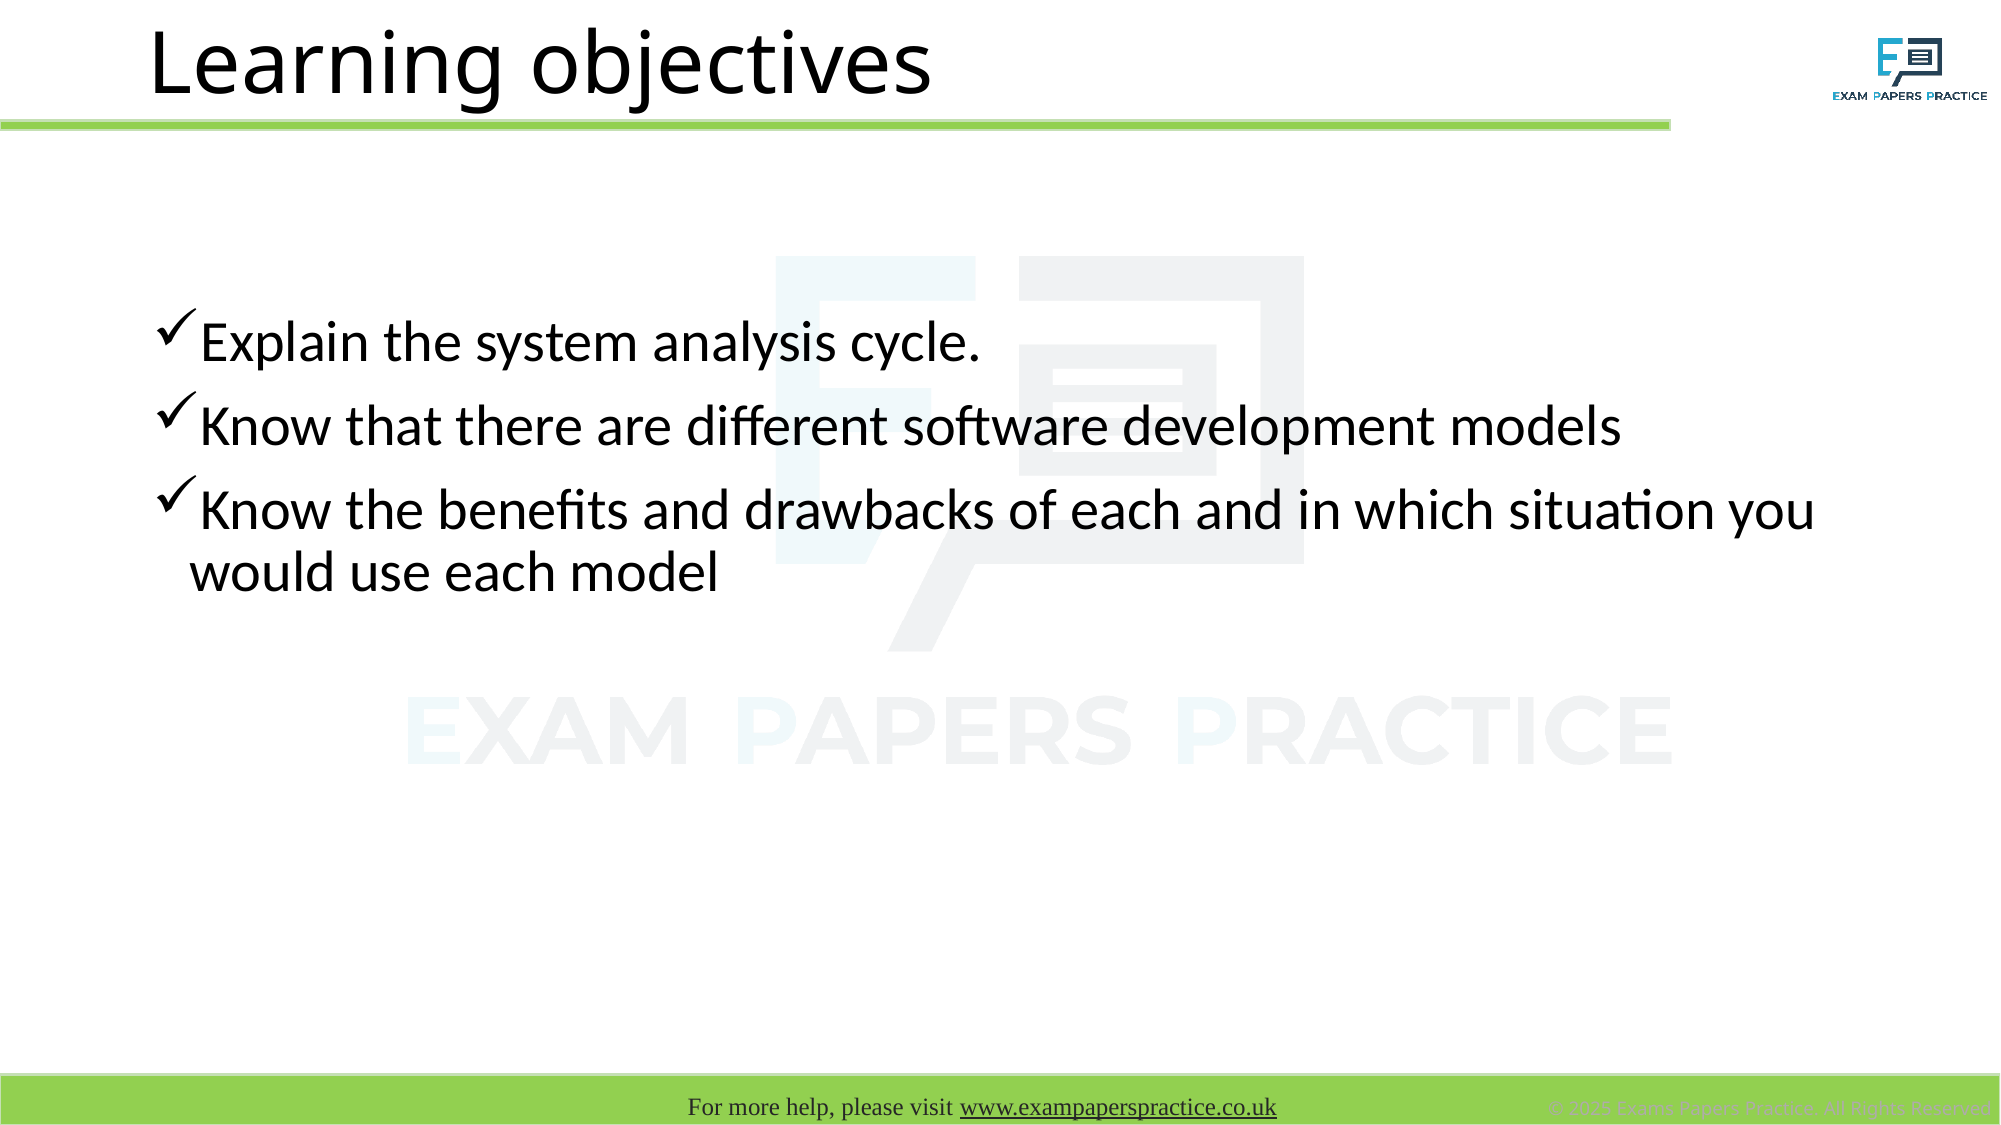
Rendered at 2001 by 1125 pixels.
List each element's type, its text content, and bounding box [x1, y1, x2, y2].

title Learning objectives [132, 11, 1858, 121]
list Explain the system analysis cycle. Know that there are different software development models Know the benefits and drawbacks of each and in which situation you would use each model [137, 304, 1863, 1018]
